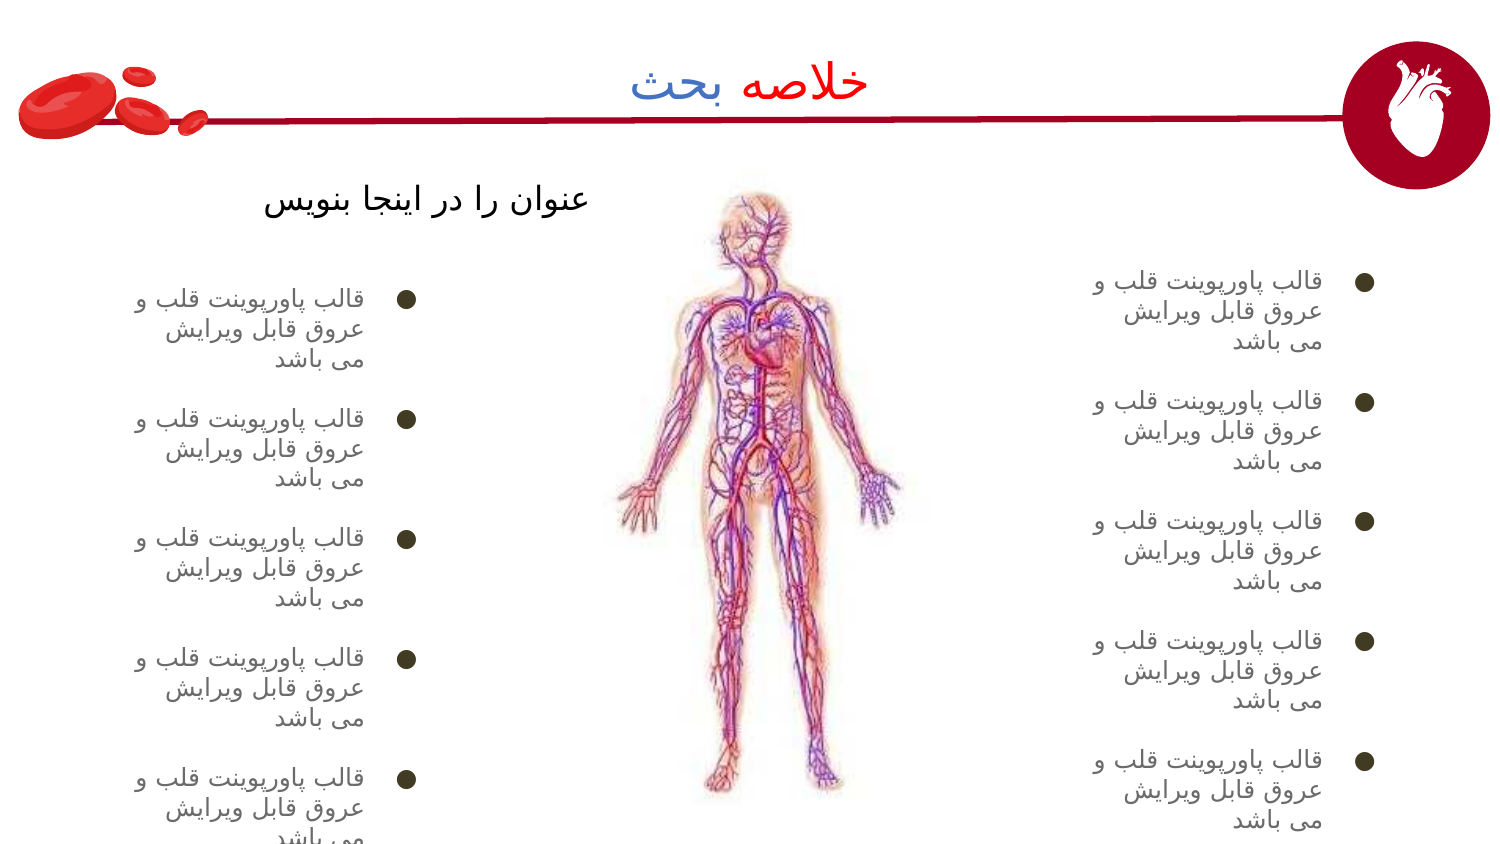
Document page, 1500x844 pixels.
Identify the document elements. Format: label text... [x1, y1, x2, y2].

subtitle عنوان را در اینجا بنویس [158, 145, 606, 233]
text_box قالب پاورپوینت قلب و عروق قابل ویرایش می باشد قالب پاورپوینت قلب و عروق قابل ویرایش می باشد قالب پاورپوینت قلب و عروق قابل ویرایش می باشد قالب پاورپوینت قلب و عروق قابل ویرایش می باشد قالب پاورپوینت قلب و عروق قابل ویرایش می باشد قالب پاورپوینت قلب و عروق قابل ویرایش می باشد [112, 267, 456, 506]
title خلاصه بحث [307, 34, 1193, 129]
picture [566, 171, 957, 810]
text_box قالب پاورپوینت قلب و عروق قابل ویرایش می باشد قالب پاورپوینت قلب و عروق قابل ویرایش می باشد قالب پاورپوینت قلب و عروق قابل ویرایش می باشد قالب پاورپوینت قلب و عروق قابل ویرایش می باشد قالب پاورپوینت قلب و عروق قابل ویرایش می باشد قالب پاورپوینت قلب و عروق قابل ویرایش می باشد [1070, 249, 1414, 489]
